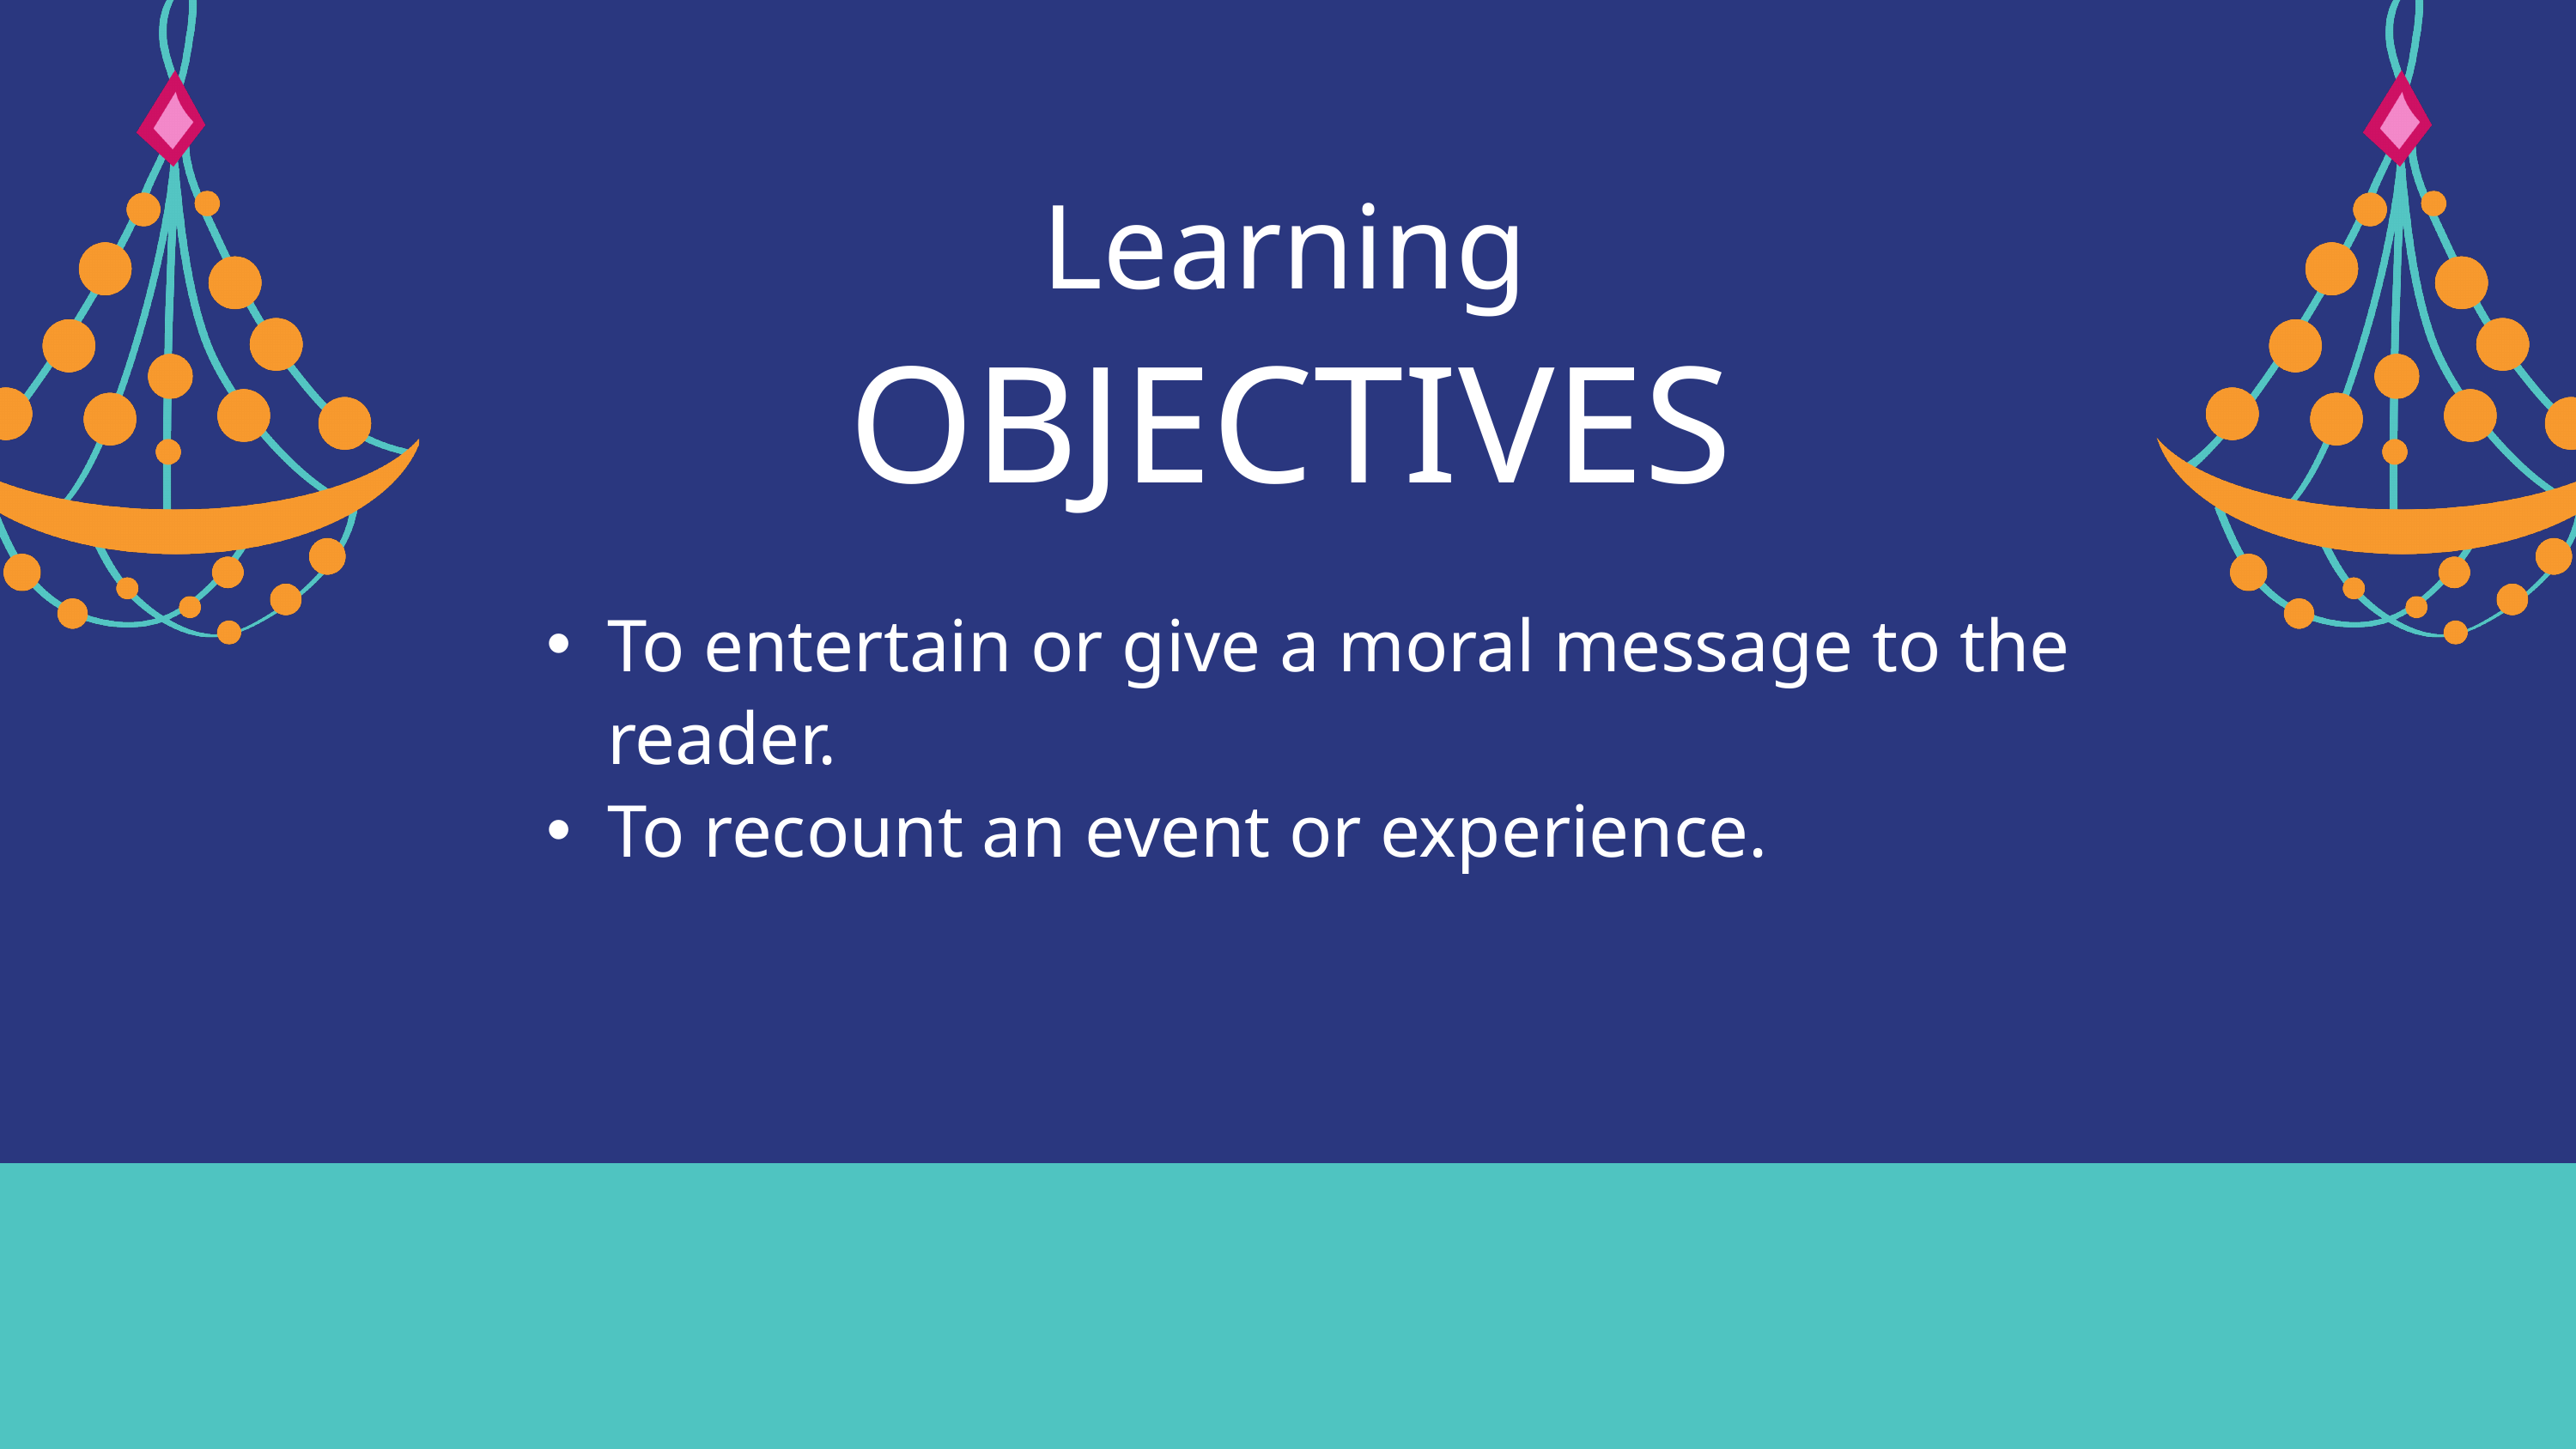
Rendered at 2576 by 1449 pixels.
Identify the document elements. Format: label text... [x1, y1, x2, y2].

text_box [0, 1162, 2576, 1449]
text_box [2156, 0, 2576, 645]
text_box [0, 0, 420, 645]
text_box Learning [420, 184, 2156, 312]
text_box OBJECTIVES [420, 337, 2156, 515]
text_box To entertain or give a moral message to the reader. To recount an event or experience. [485, 532, 2096, 872]
